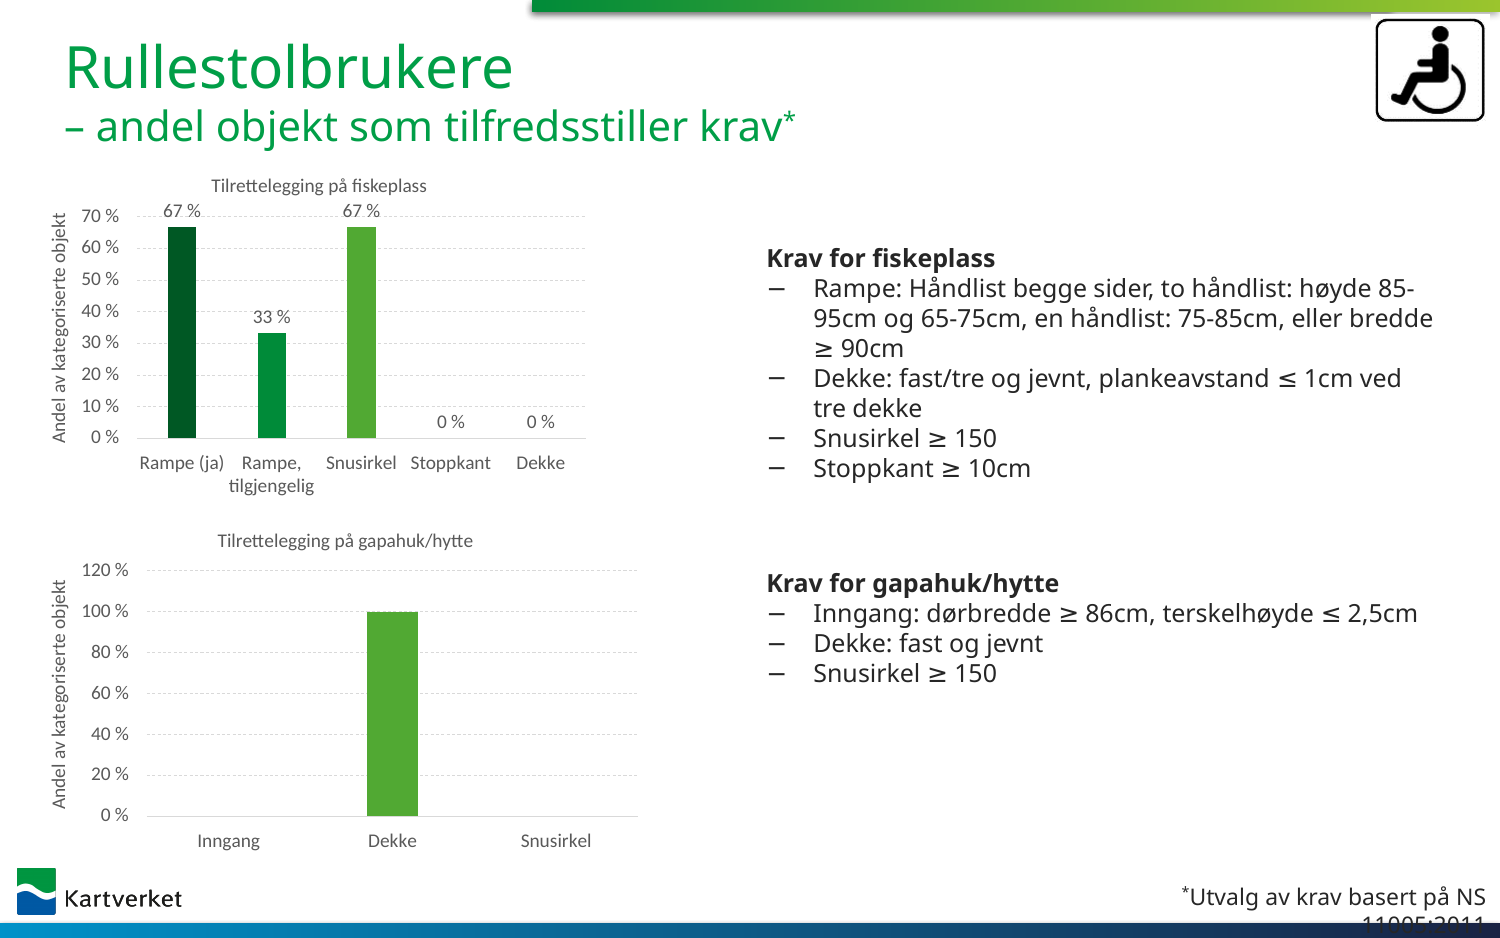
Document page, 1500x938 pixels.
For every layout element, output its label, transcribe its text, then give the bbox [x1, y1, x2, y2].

picture [41, 166, 597, 505]
text_box Krav for gapahuk/hytte Inngang: dørbredde ≥ 86cm, terskelhøyde ≤ 2,5cm Dekke: fast og jevnt Snusirkel ≥ 150 [751, 560, 1452, 695]
picture [41, 520, 650, 859]
text_box Krav for fiskeplass Rampe: Håndlist begge sider, to håndlist: høyde 85-95cm og 65-75cm, en håndlist: 75-85cm, eller bredde ≥ 90cm Dekke: fast/tre og jevnt, plankeavstand ≤ 1cm ved tre dekke Snusirkel ≥ 150 Stoppkant ≥ 10cm [751, 235, 1452, 490]
text_box *Utvalg av krav basert på NS 11005:2011 [1068, 873, 1500, 938]
text_box Rullestolbrukere – andel objekt som tilfredsstiller krav* [49, 29, 1431, 158]
picture [1371, 13, 1491, 127]
